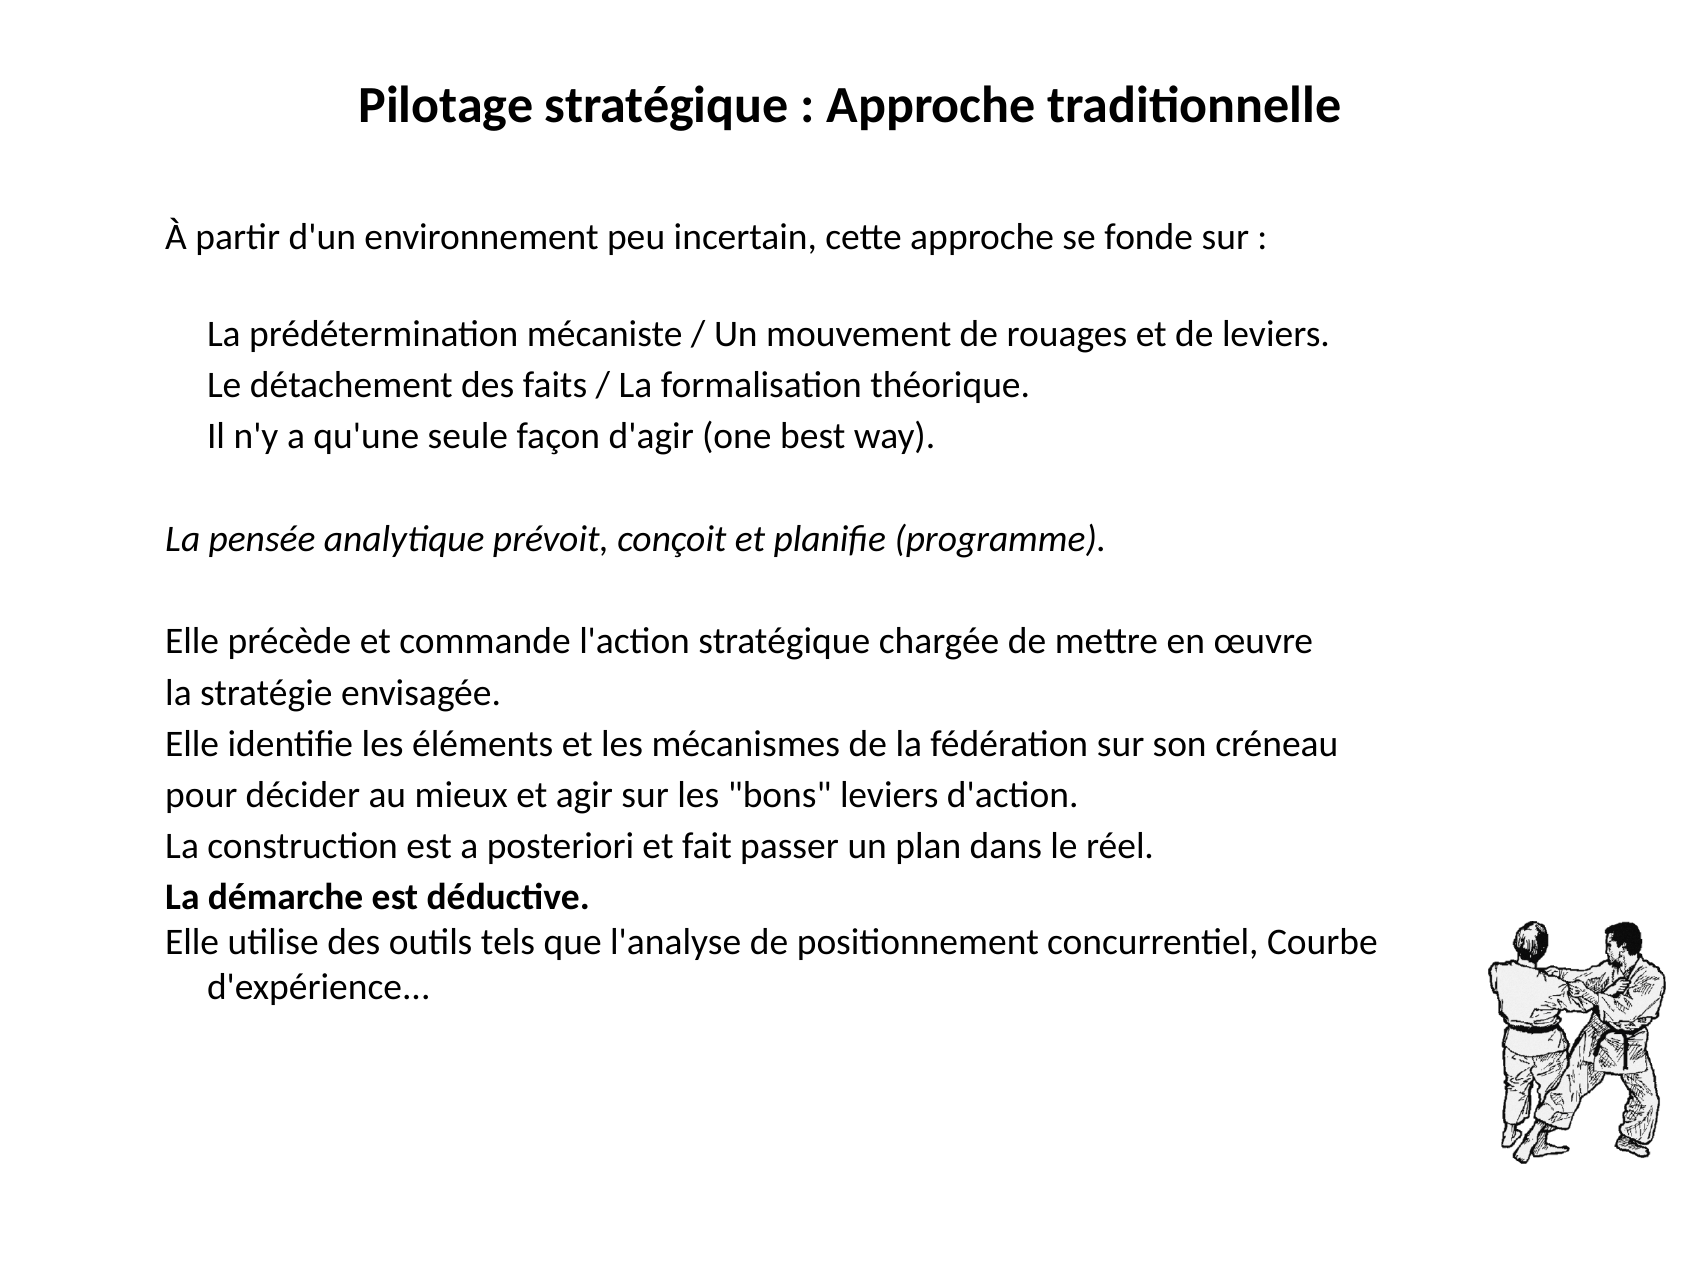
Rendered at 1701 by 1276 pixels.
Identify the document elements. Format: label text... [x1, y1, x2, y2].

text_box À partir d'un environnement peu incertain, cette approche se fonde sur : La prédétermination mécaniste / Un mouvement de rouages et de leviers. Le détachement des faits / La formalisation théorique. Il n'y a qu'une seule façon d'agir (one best way). La pensée analytique prévoit, conçoit et planifie (programme). Elle précède et commande l'action stratégique chargée de mettre en œuvre la stratégie envisagée. Elle identifie les éléments et les mécanismes de la fédération sur son créneau pour décider au mieux et agir sur les "bons" leviers d'action. La construction est a posteriori et fait passer un plan dans le réel. La démarche est déductive. Elle utilise des outils tels que l'analyse de positionnement concurrentiel, Courbe d'expérience... [165, 212, 1441, 1040]
text_box Pilotage stratégique : Approche traditionnelle [0, 70, 1701, 144]
picture [1487, 920, 1666, 1165]
